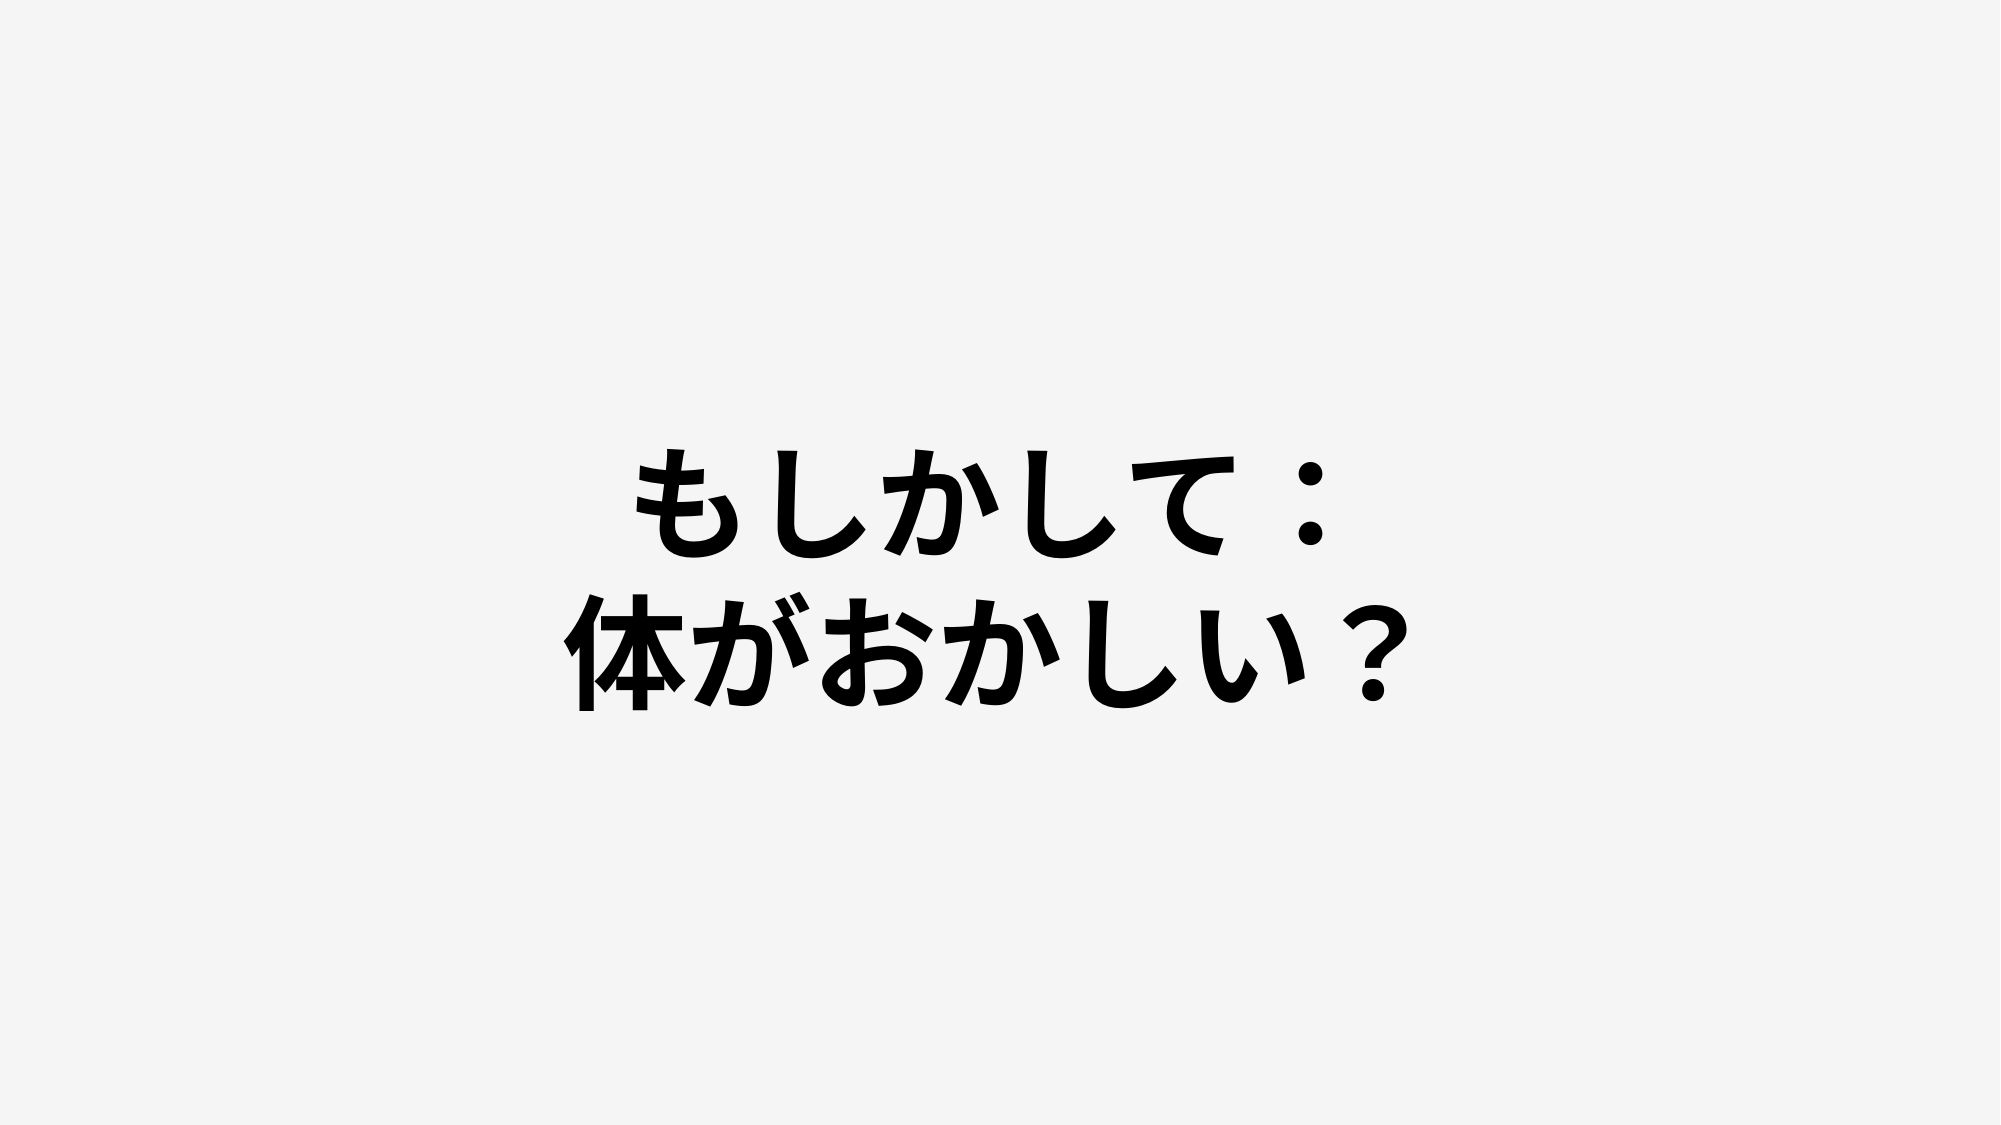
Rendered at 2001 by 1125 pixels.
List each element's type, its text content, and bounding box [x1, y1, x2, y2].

title もしかして： 体がおかしい？ [249, 271, 1750, 880]
